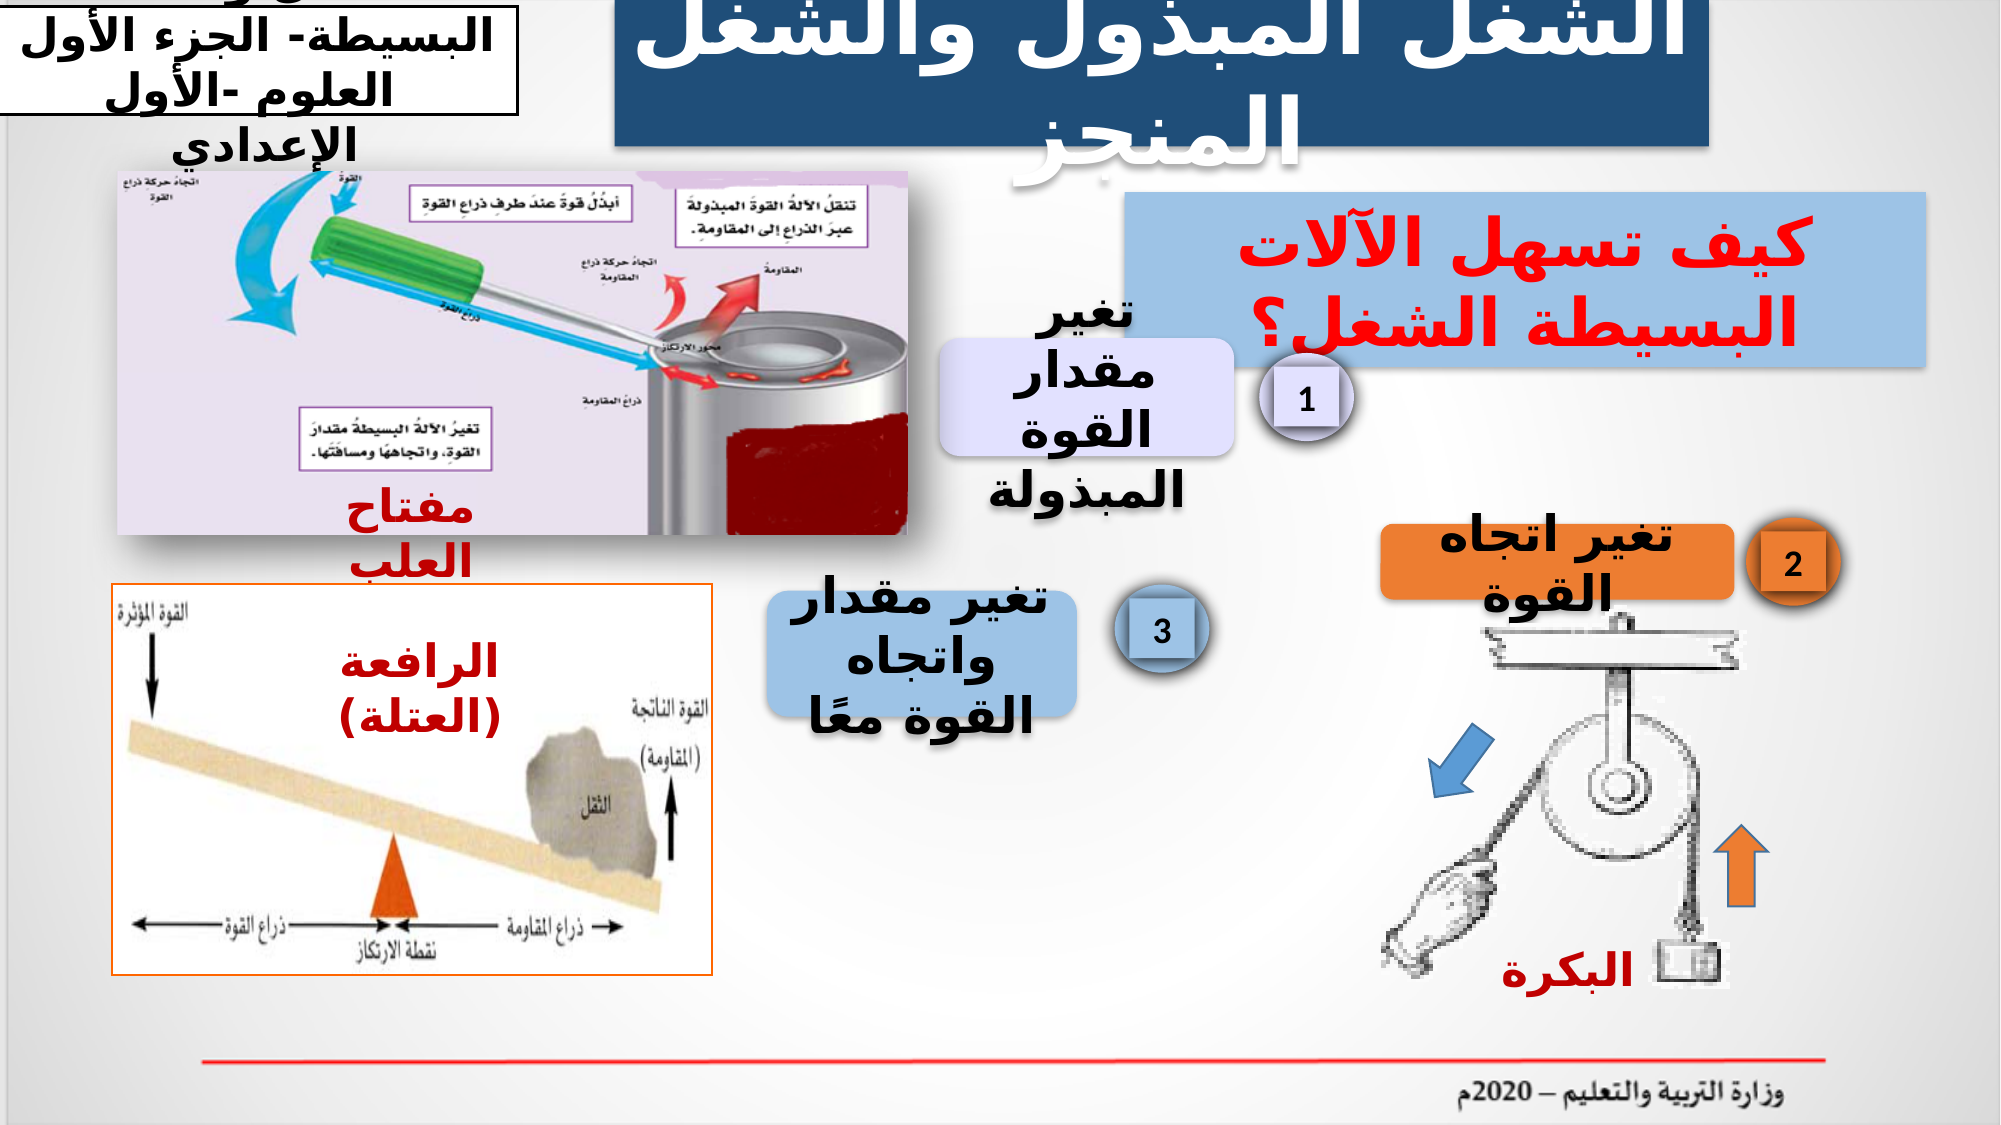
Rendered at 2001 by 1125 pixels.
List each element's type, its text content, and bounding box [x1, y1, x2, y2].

text_box مفتاح العلب [297, 535, 525, 583]
text_box الشغل والآلات البسيطة- الجزء الأول العلوم -الأول الإعدادي [0, 5, 519, 116]
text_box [1259, 352, 1354, 442]
text_box تغير مقدار القوة المبذولة [958, 336, 1236, 458]
text_box الشغل المبذول والشغل المنجز [614, 0, 1710, 147]
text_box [1343, 575, 1794, 1018]
text_box تغير اتجاه القوة [1379, 522, 1736, 575]
text_box كيف تسهل الآلات البسيطة الشغل؟ [1124, 192, 1926, 367]
picture [0, 0, 2001, 1125]
text_box تغير مقدار واتجاه القوة معًا [765, 589, 1078, 718]
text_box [1114, 584, 1210, 673]
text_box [1745, 517, 1841, 606]
